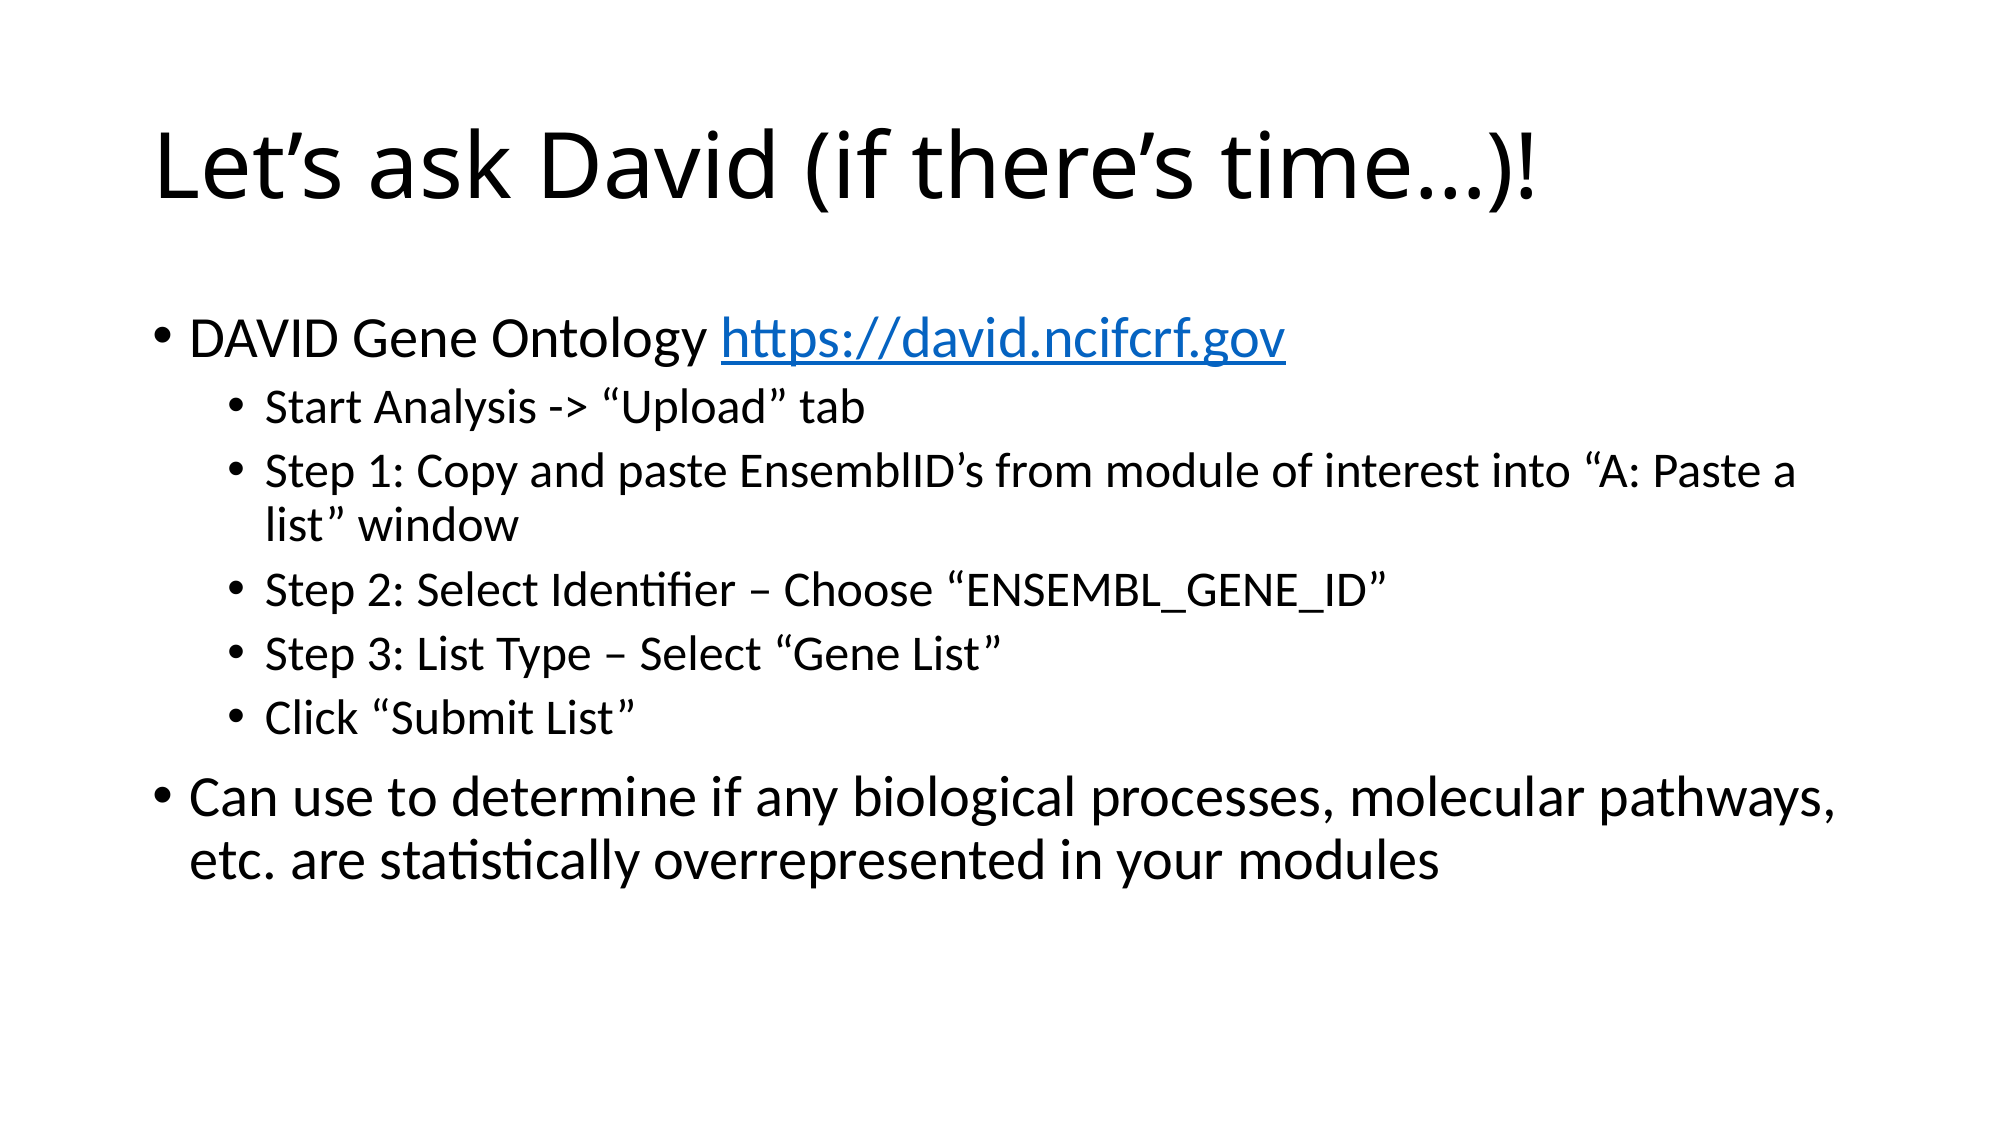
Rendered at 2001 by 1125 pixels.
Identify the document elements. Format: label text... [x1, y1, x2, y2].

list DAVID Gene Ontology https://david.ncifcrf.gov Start Analysis -> “Upload” tab Step 1: Copy and paste EnsemblID’s from module of interest into “A: Paste a list” window Step 2: Select Identifier – Choose “ENSEMBL_GENE_ID” Step 3: List Type – Select “Gene List” Click “Submit List” Can use to determine if any biological processes, molecular pathways, etc. are statistically overrepresented in your modules [137, 299, 1863, 1014]
title Let’s ask David (if there’s time…)! [137, 59, 1863, 278]
